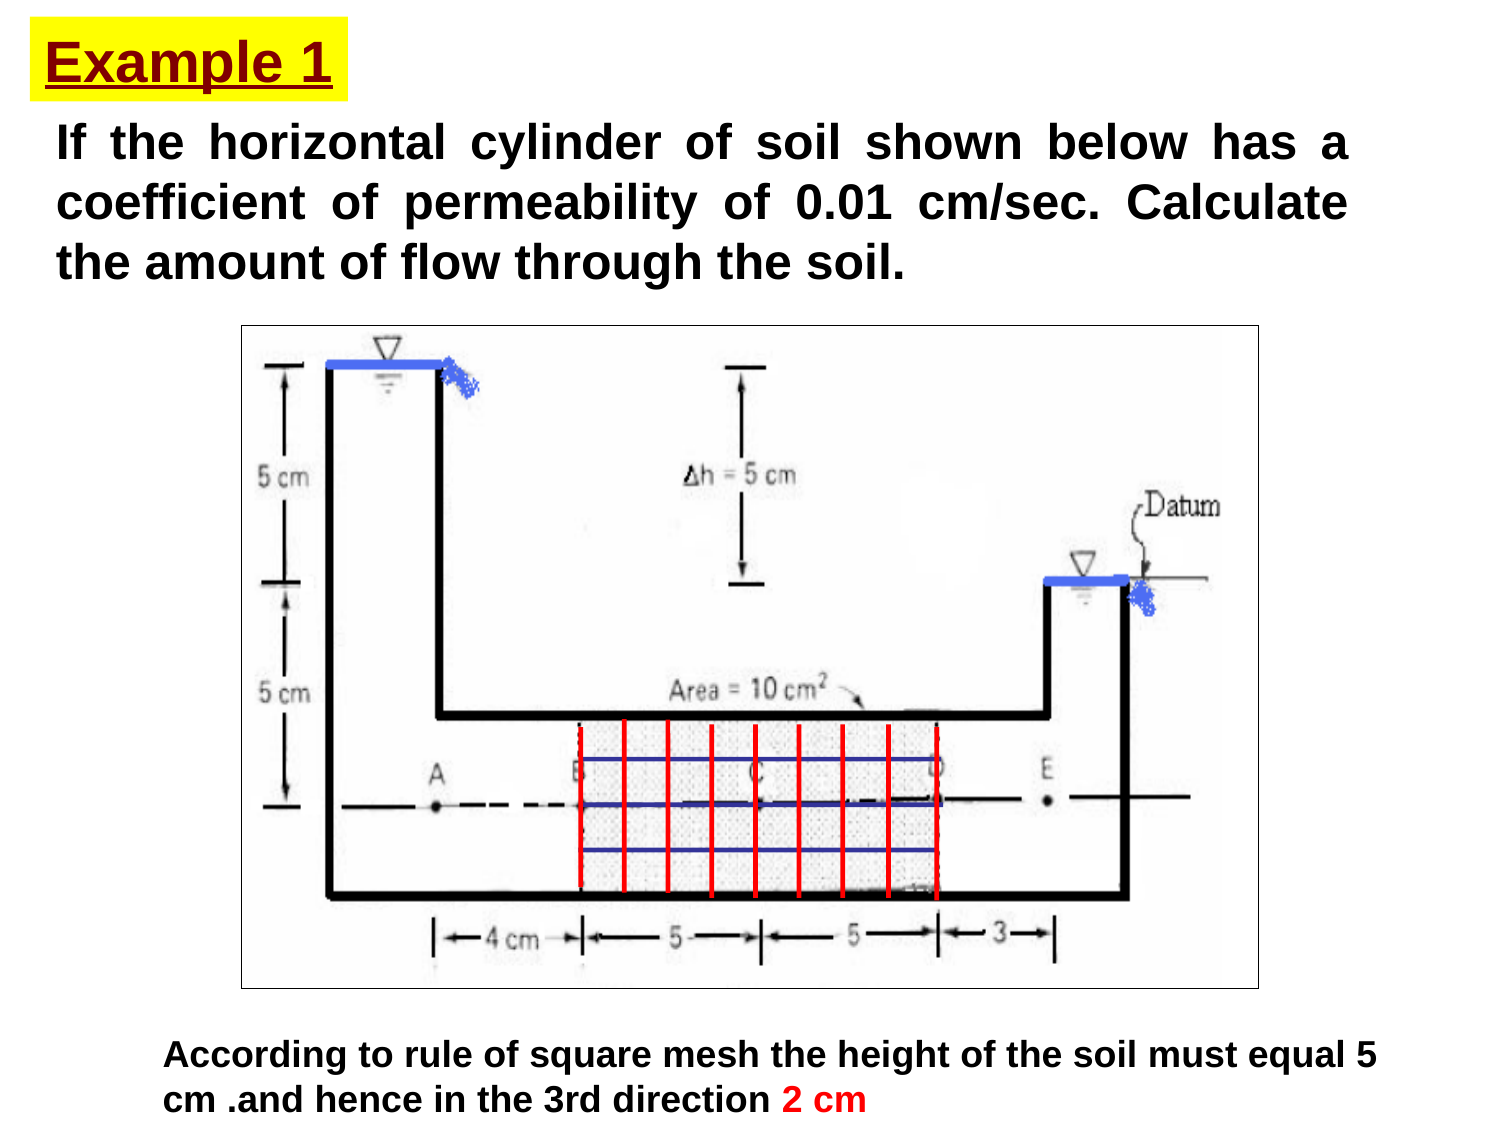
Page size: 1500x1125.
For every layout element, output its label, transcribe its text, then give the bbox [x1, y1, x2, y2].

text_box Example 1 [29, 16, 348, 102]
picture [241, 326, 1258, 988]
text_box If the horizontal cylinder of soil shown below has a coefficient of permeability of 0.01 cm/sec. Calculate the amount of flow through the soil. [41, 101, 1365, 297]
text_box According to rule of square mesh the height of the soil must equal 5 cm .and hence in the 3rd direction 2 cm [147, 1023, 1424, 1125]
